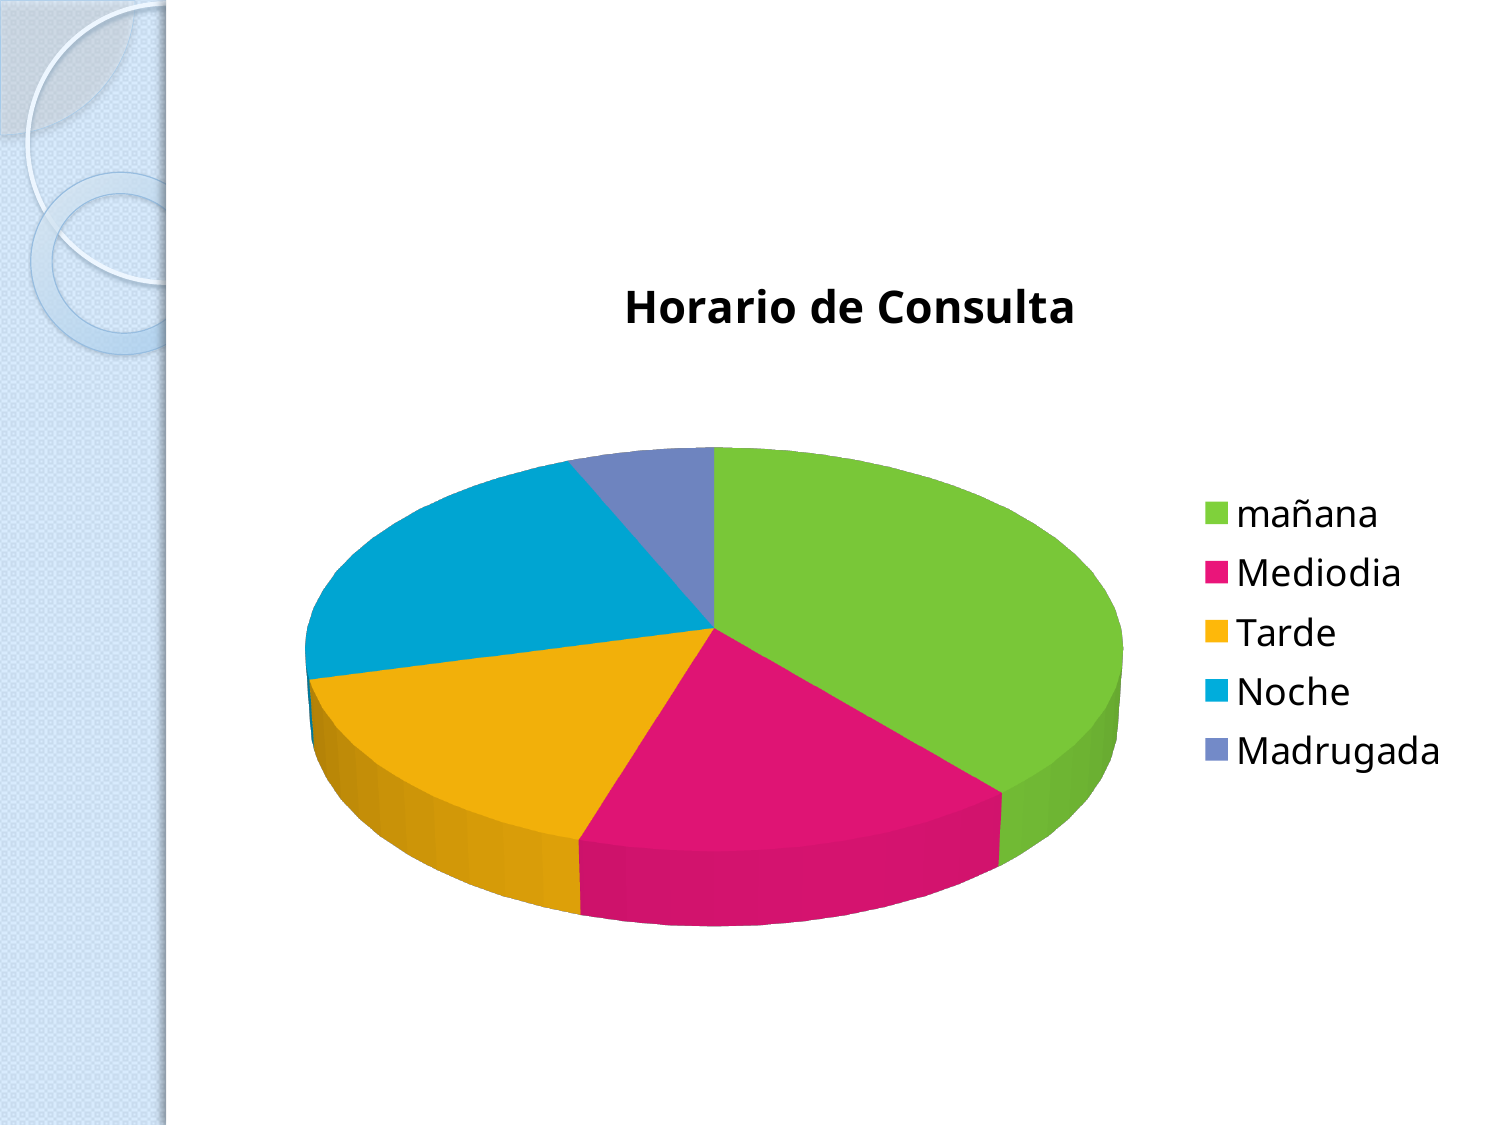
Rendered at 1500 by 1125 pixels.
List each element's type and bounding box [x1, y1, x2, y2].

chart [235, 237, 1466, 1026]
